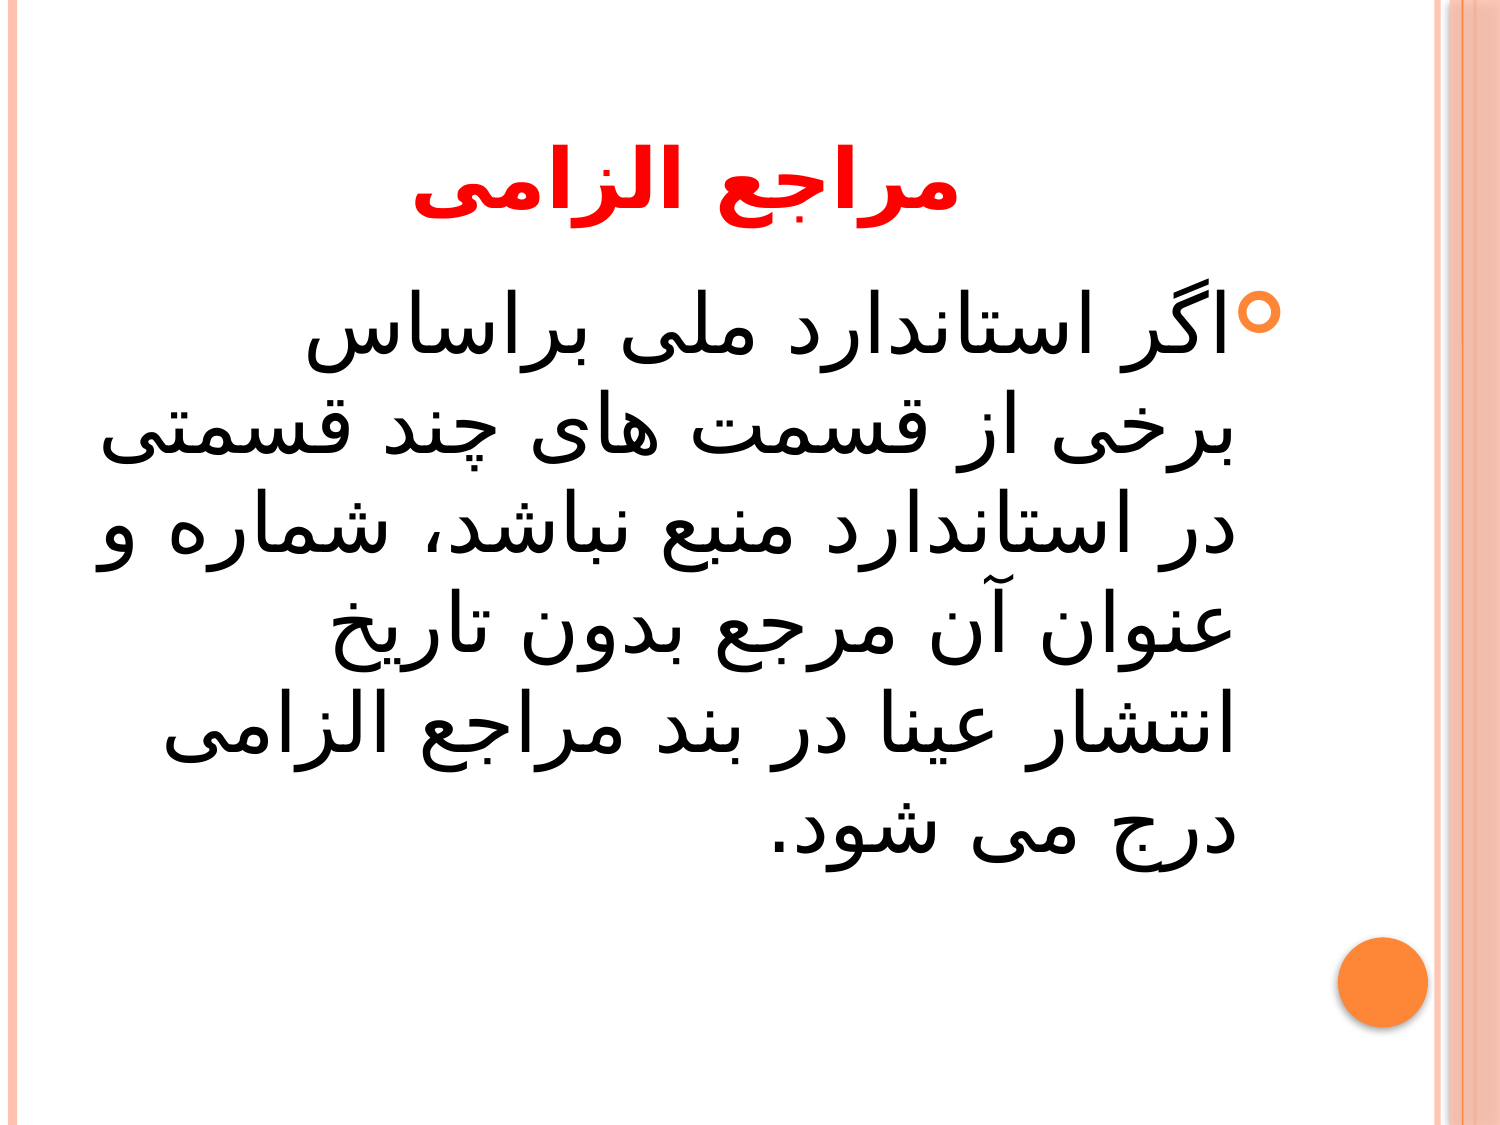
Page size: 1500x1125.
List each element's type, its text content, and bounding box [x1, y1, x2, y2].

list اگر استاندارد ملی براساس برخی از قسمت های چند قسمتی در استاندارد منبع نباشد، شماره و عنوان آن مرجع بدون تاریخ انتشار عینا در بند مراجع الزامی درج می شود. [75, 262, 1300, 1062]
title مراجع الزامی [75, 45, 1300, 233]
